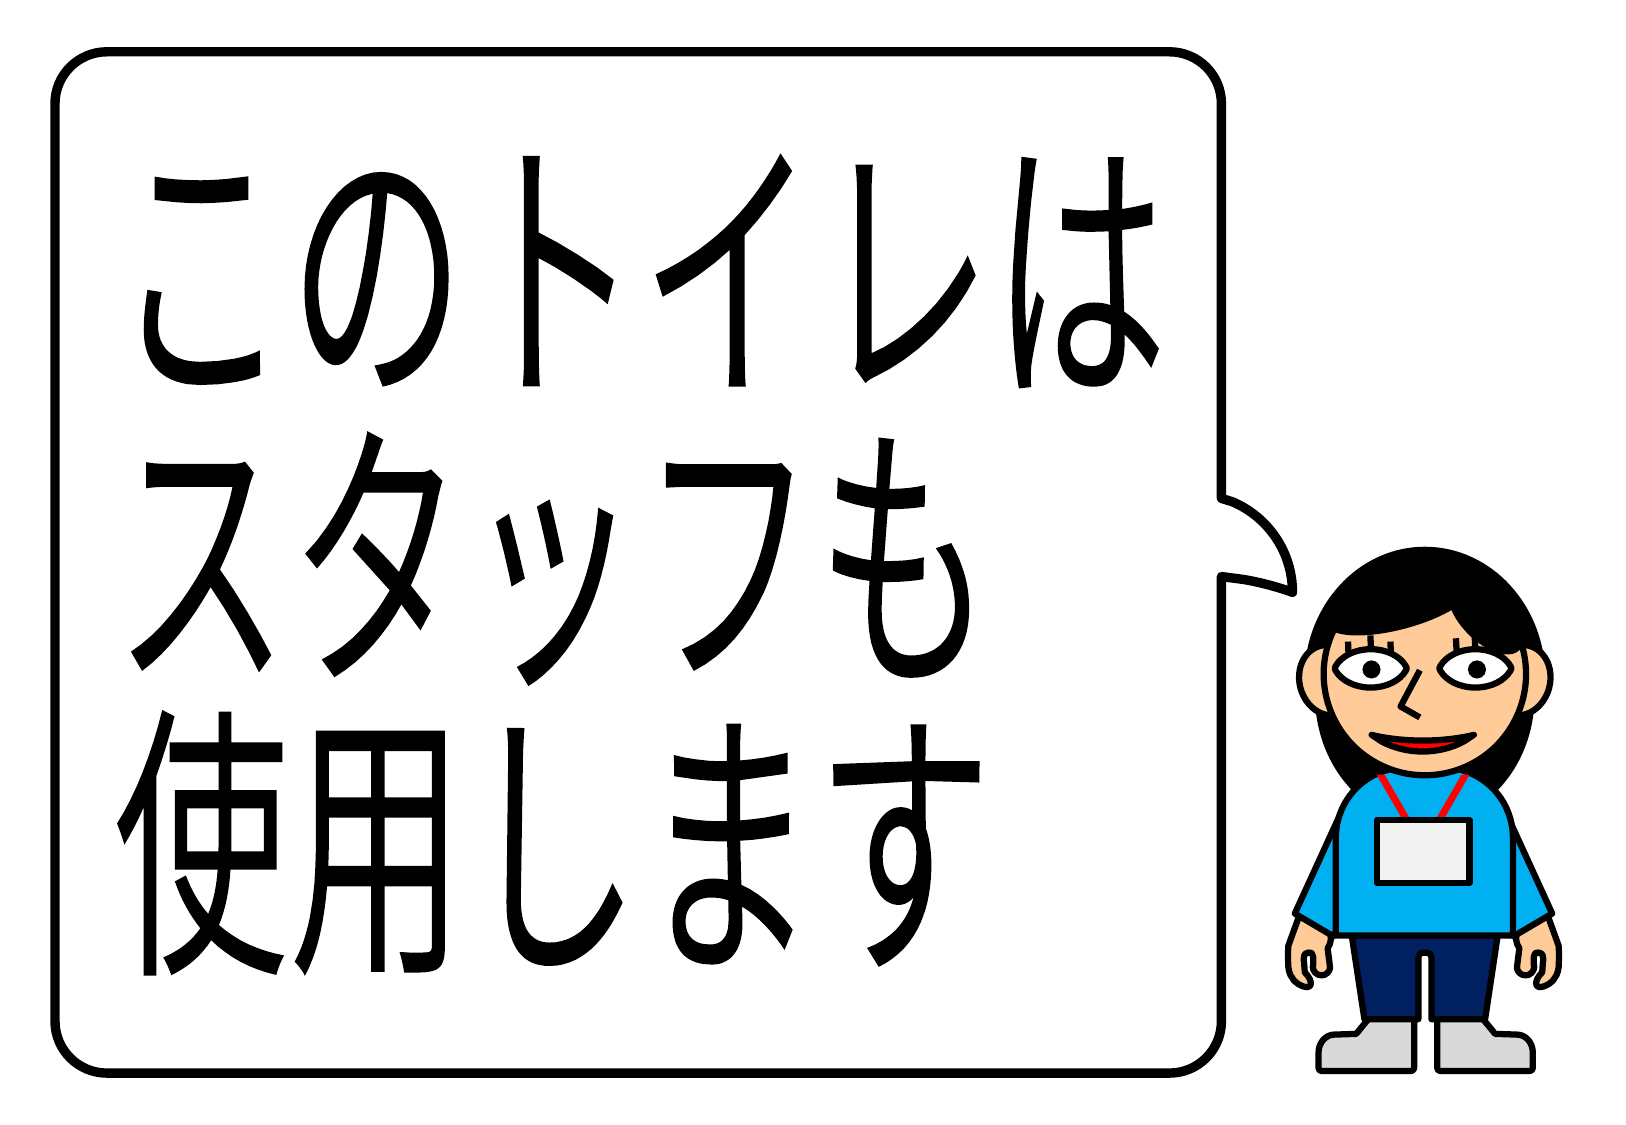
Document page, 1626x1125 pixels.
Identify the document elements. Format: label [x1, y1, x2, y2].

text_box [52, 49, 1285, 1076]
text_box [1276, 549, 1571, 1072]
